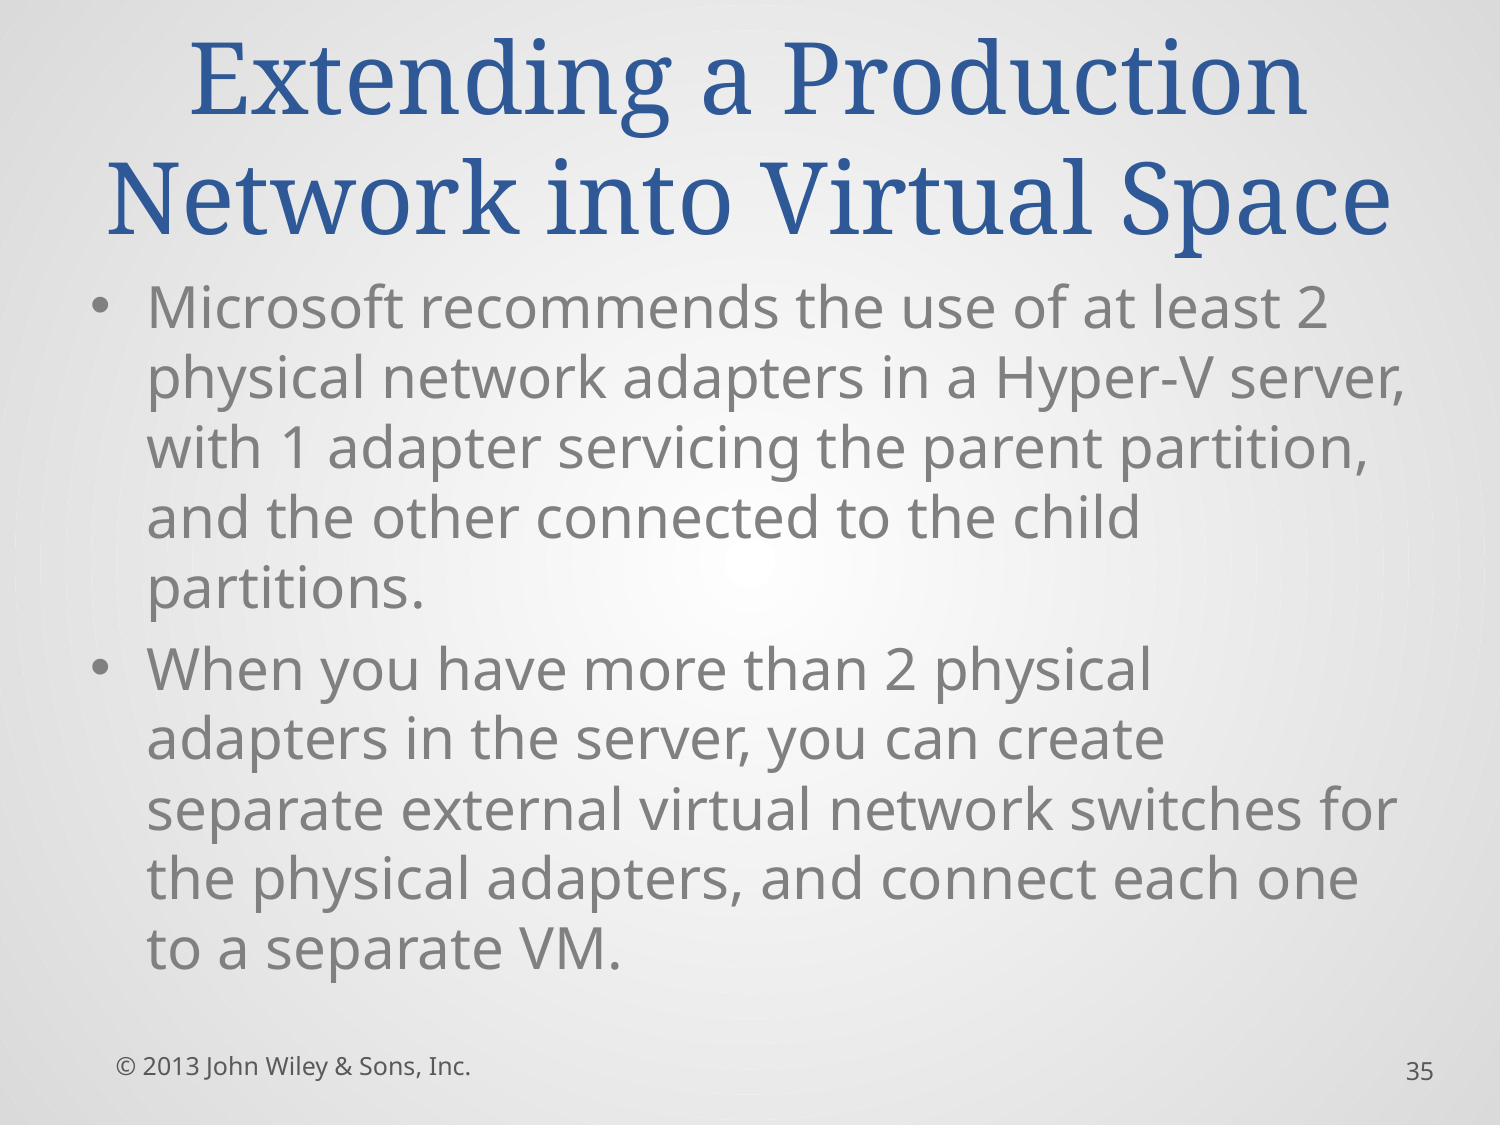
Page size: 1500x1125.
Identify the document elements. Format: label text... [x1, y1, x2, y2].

list Microsoft recommends the use of at least 2 physical network adapters in a Hyper-V server, with 1 adapter servicing the parent partition, and the other connected to the child partitions. When you have more than 2 physical adapters in the server, you can create separate external virtual network switches for the physical adapters, and connect each one to a separate VM. [75, 262, 1425, 1005]
title Extending a Production Network into Virtual Space [75, 0, 1425, 262]
slide_number 35 [1401, 1042, 1494, 1103]
footer © 2013 John Wiley & Sons, Inc. [108, 1037, 576, 1098]
